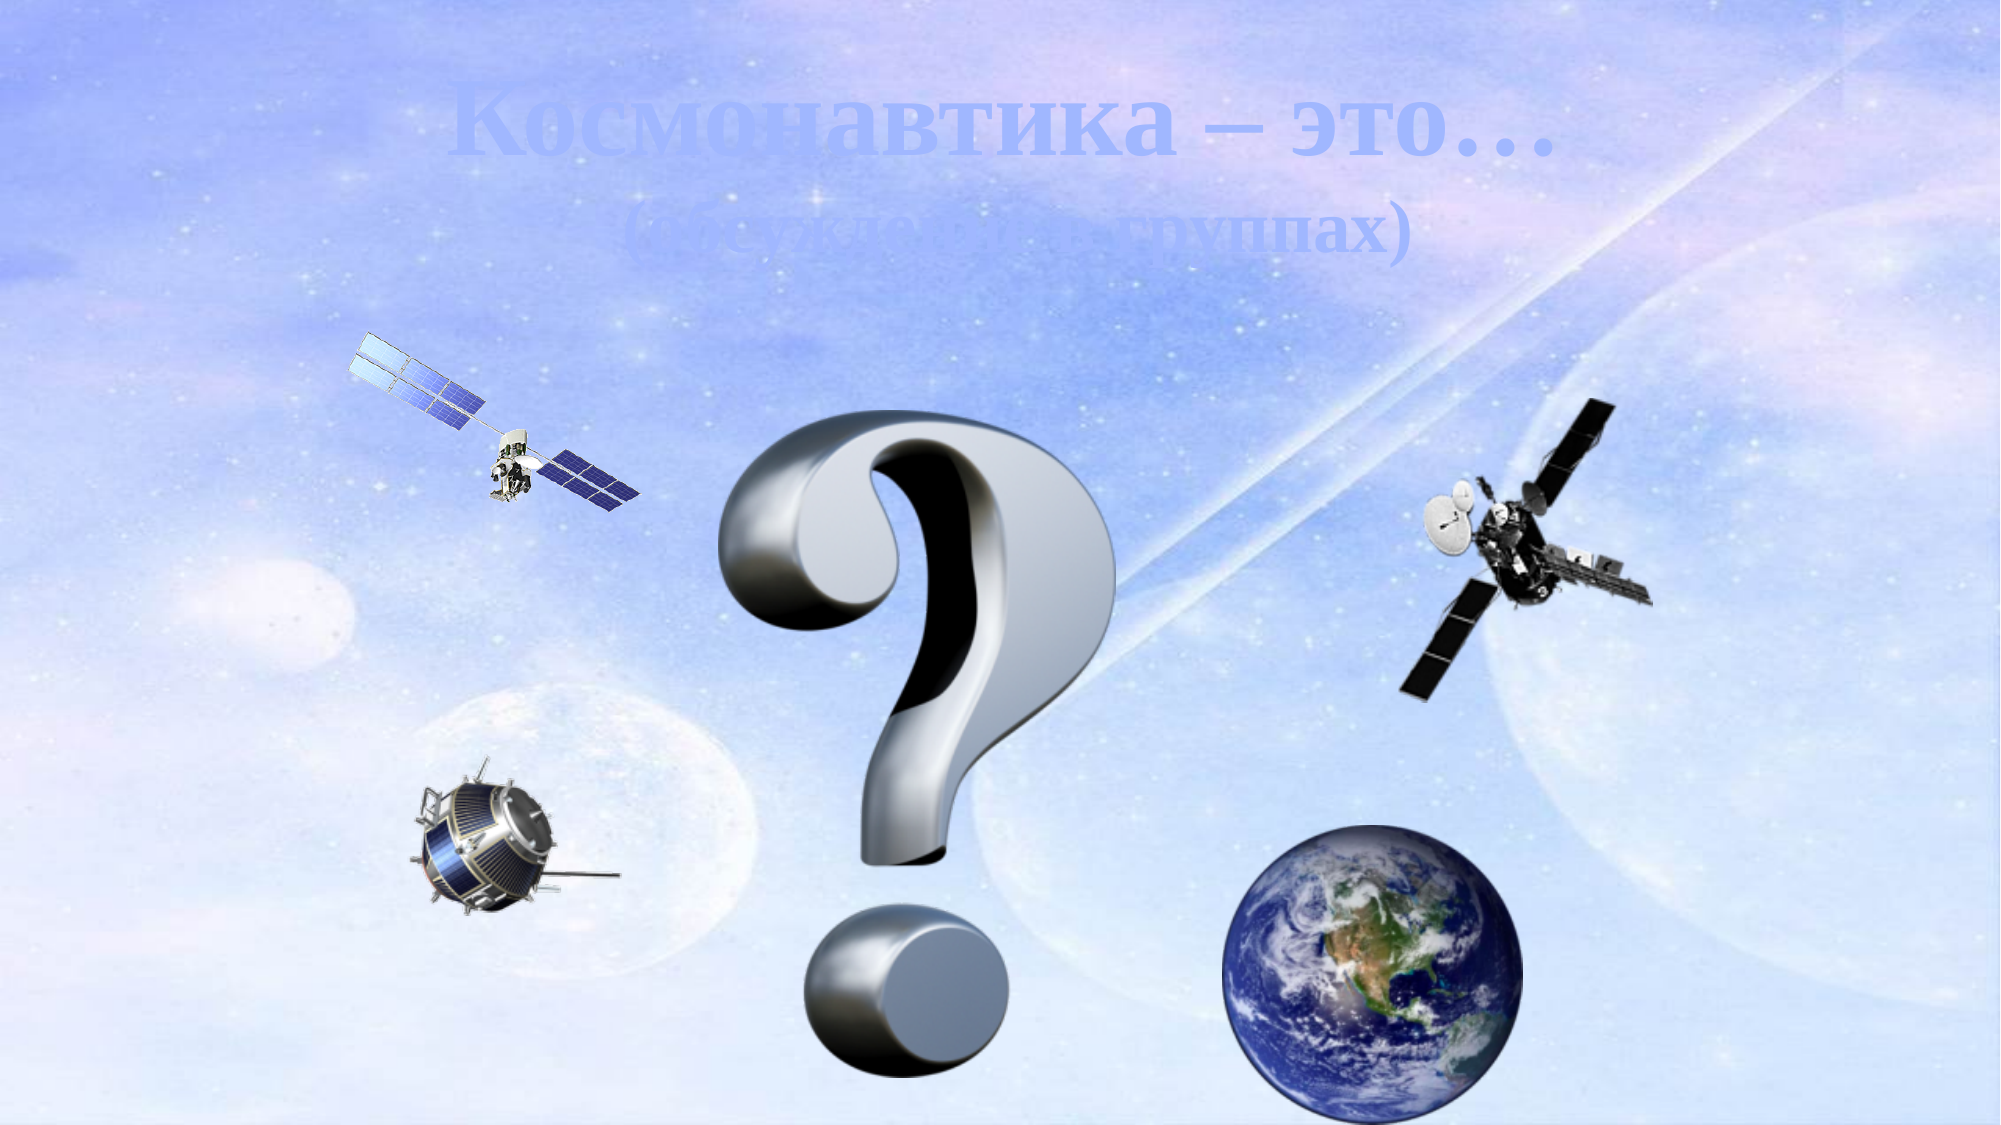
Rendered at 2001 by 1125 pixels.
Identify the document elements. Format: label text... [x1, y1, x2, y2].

footer [662, 1042, 1222, 1103]
picture [0, 0, 2001, 1125]
text_box Космонавтика – это… (обсуждение в группах) [431, 35, 1606, 276]
